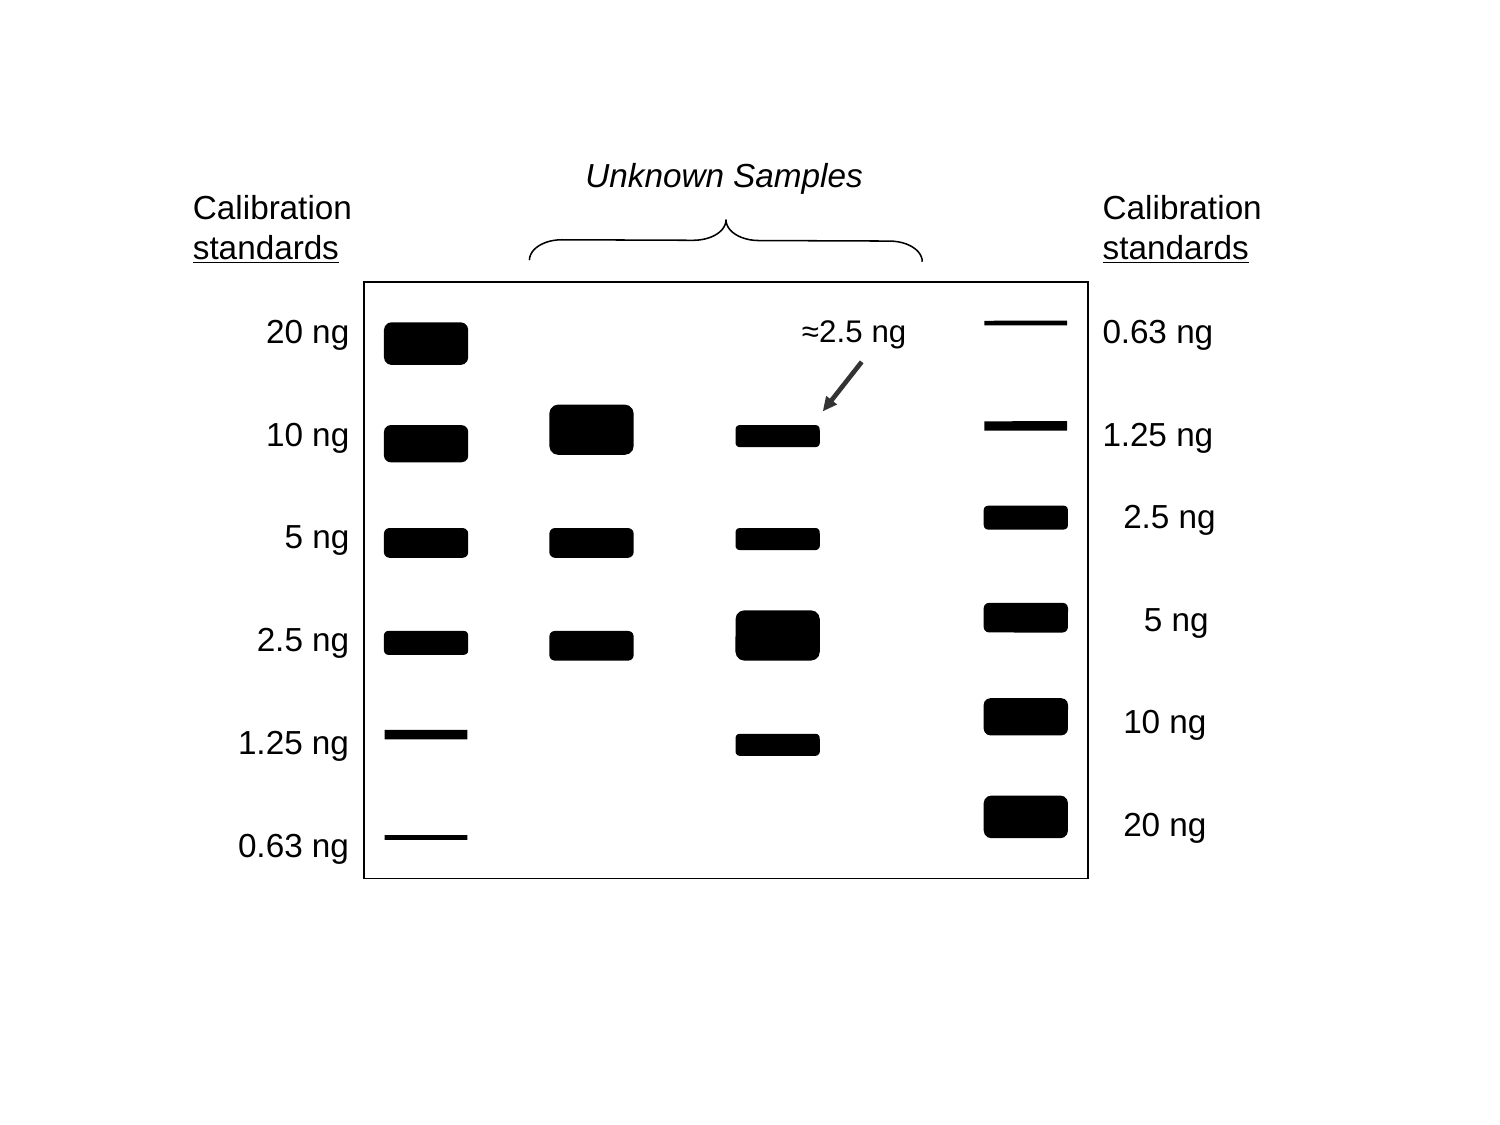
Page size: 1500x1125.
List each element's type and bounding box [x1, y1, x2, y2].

text_box [177, 146, 1316, 920]
